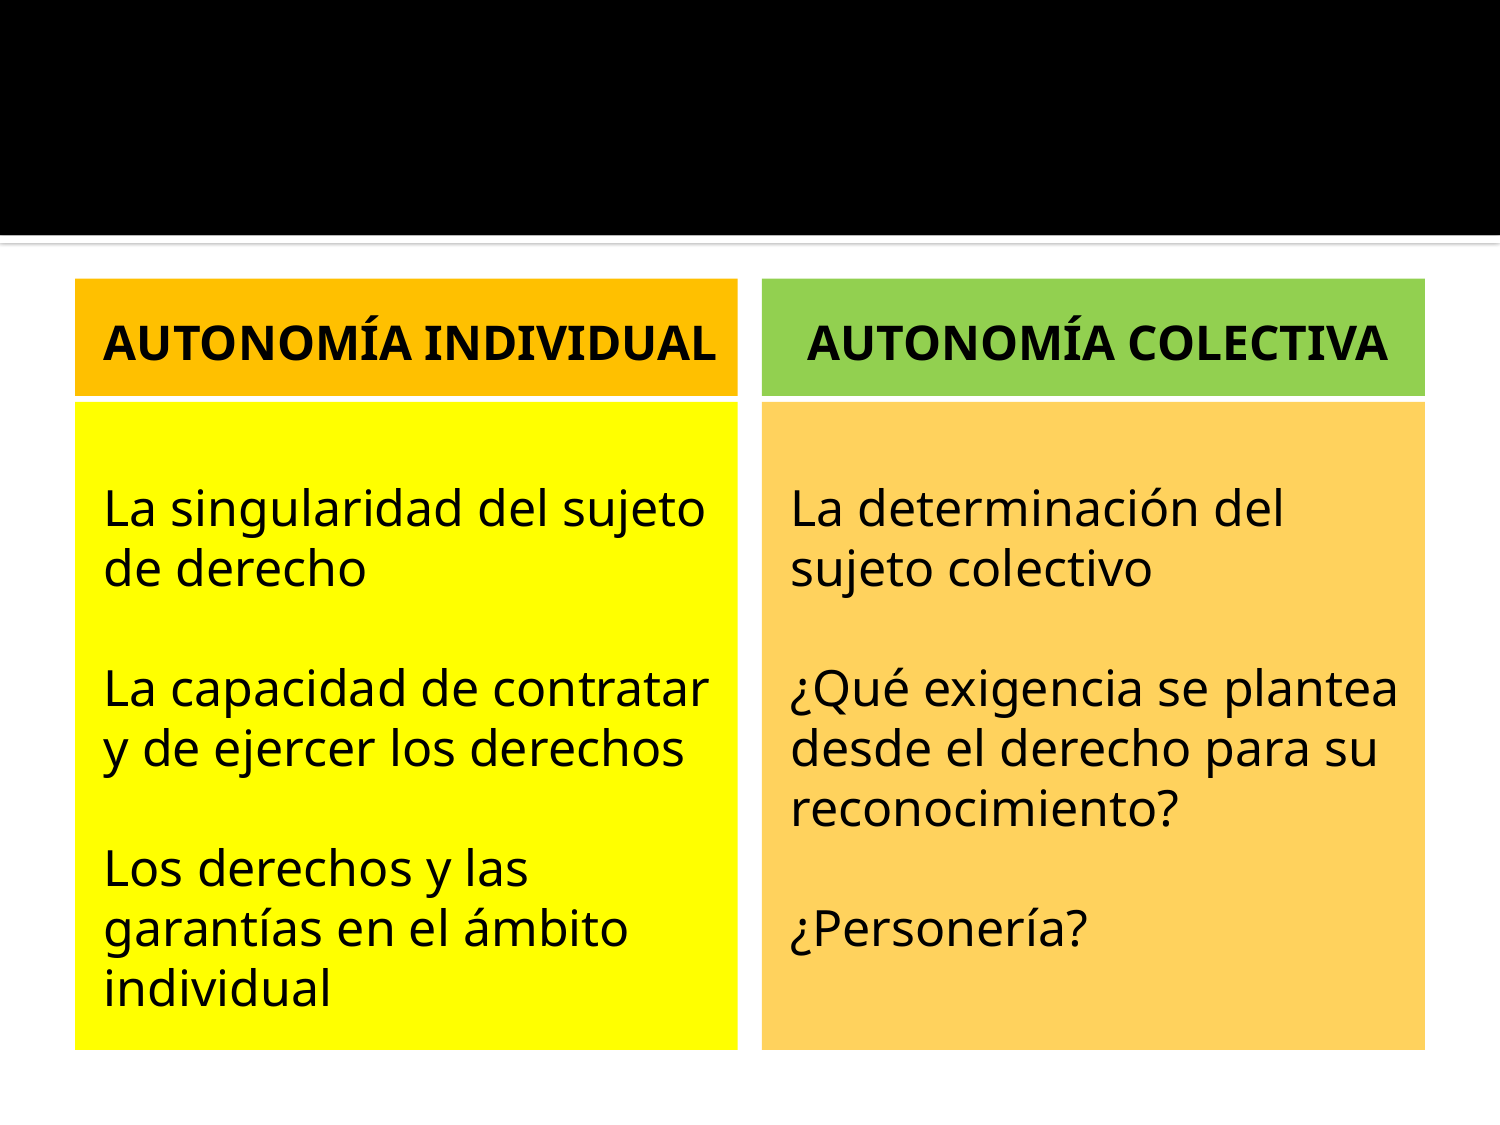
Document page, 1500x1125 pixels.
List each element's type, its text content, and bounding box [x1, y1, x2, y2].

list La determinación del sujeto colectivo ¿Qué exigencia se plantea desde el derecho para su reconocimiento? ¿Personería? [761, 401, 1425, 1050]
list La singularidad del sujeto de derecho La capacidad de contratar y de ejercer los derechos Los derechos y las garantías en el ámbito individual [75, 401, 738, 1050]
list AUTONOMÍA COLECTIVA [761, 278, 1425, 396]
list AUTONOMÍA INDIVIDUAL [75, 278, 738, 396]
